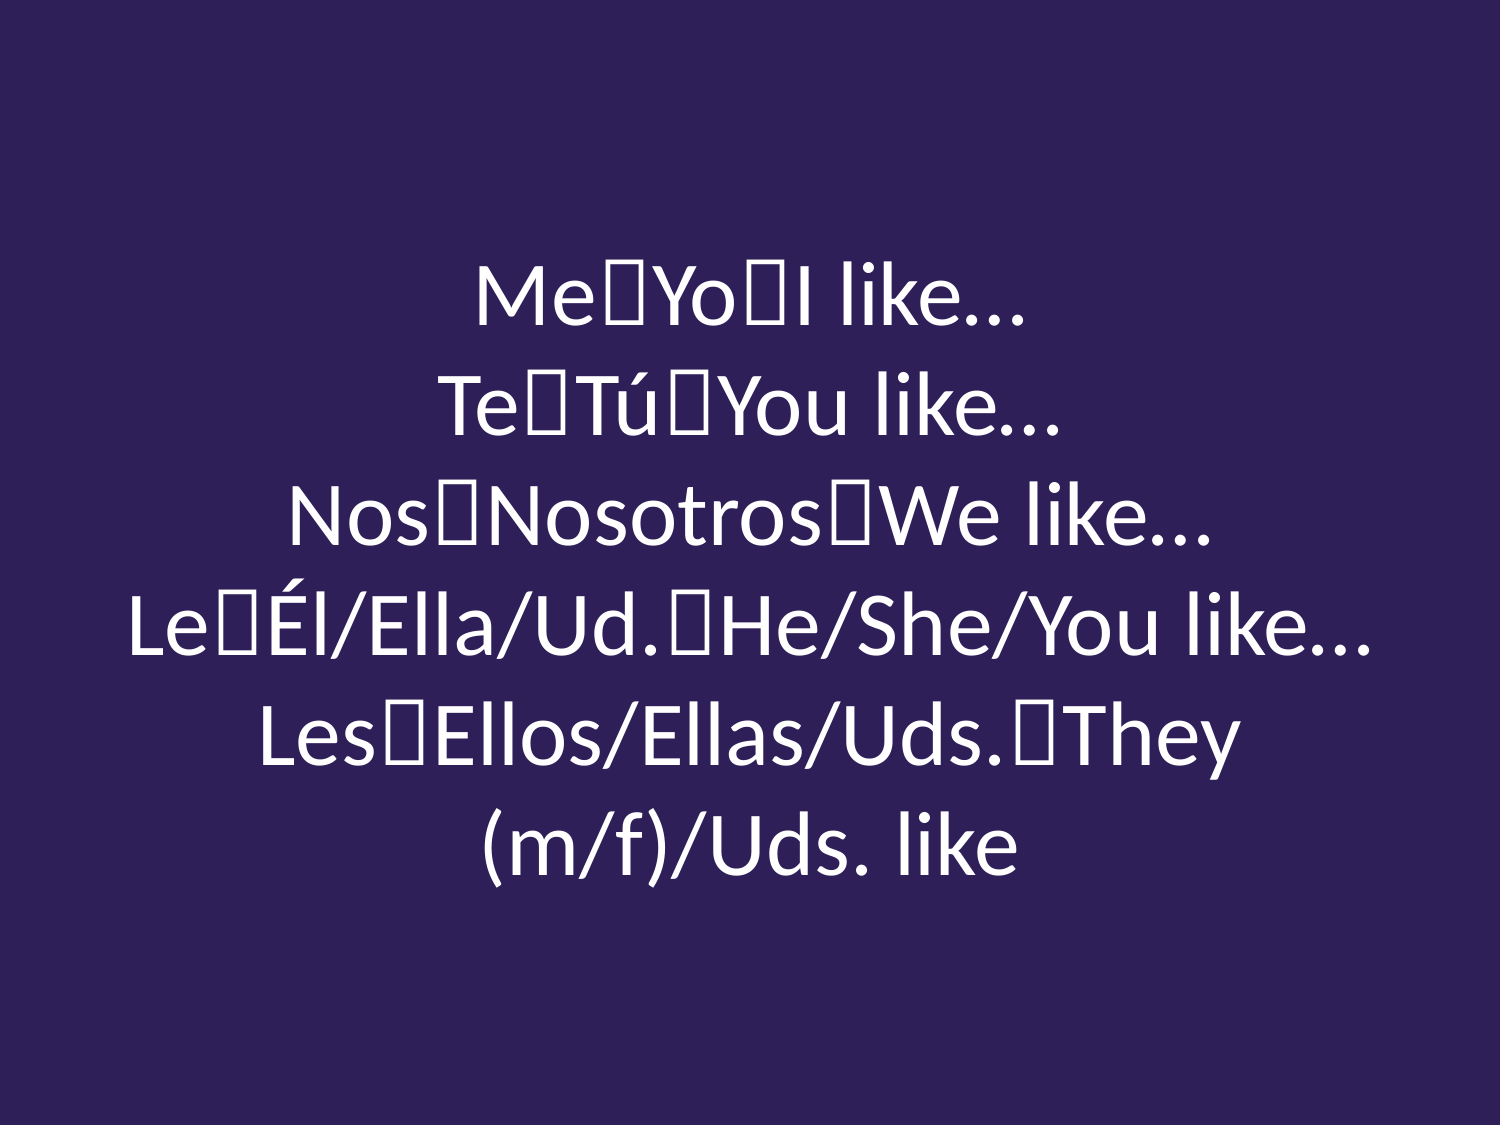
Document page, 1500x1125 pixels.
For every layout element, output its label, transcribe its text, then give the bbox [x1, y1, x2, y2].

title MeYoI like… TeTúYou like… NosNosotrosWe like… LeÉl/Ella/Ud.He/She/You like… LesEllos/Ellas/Uds.They (m/f)/Uds. like [75, 45, 1425, 1083]
